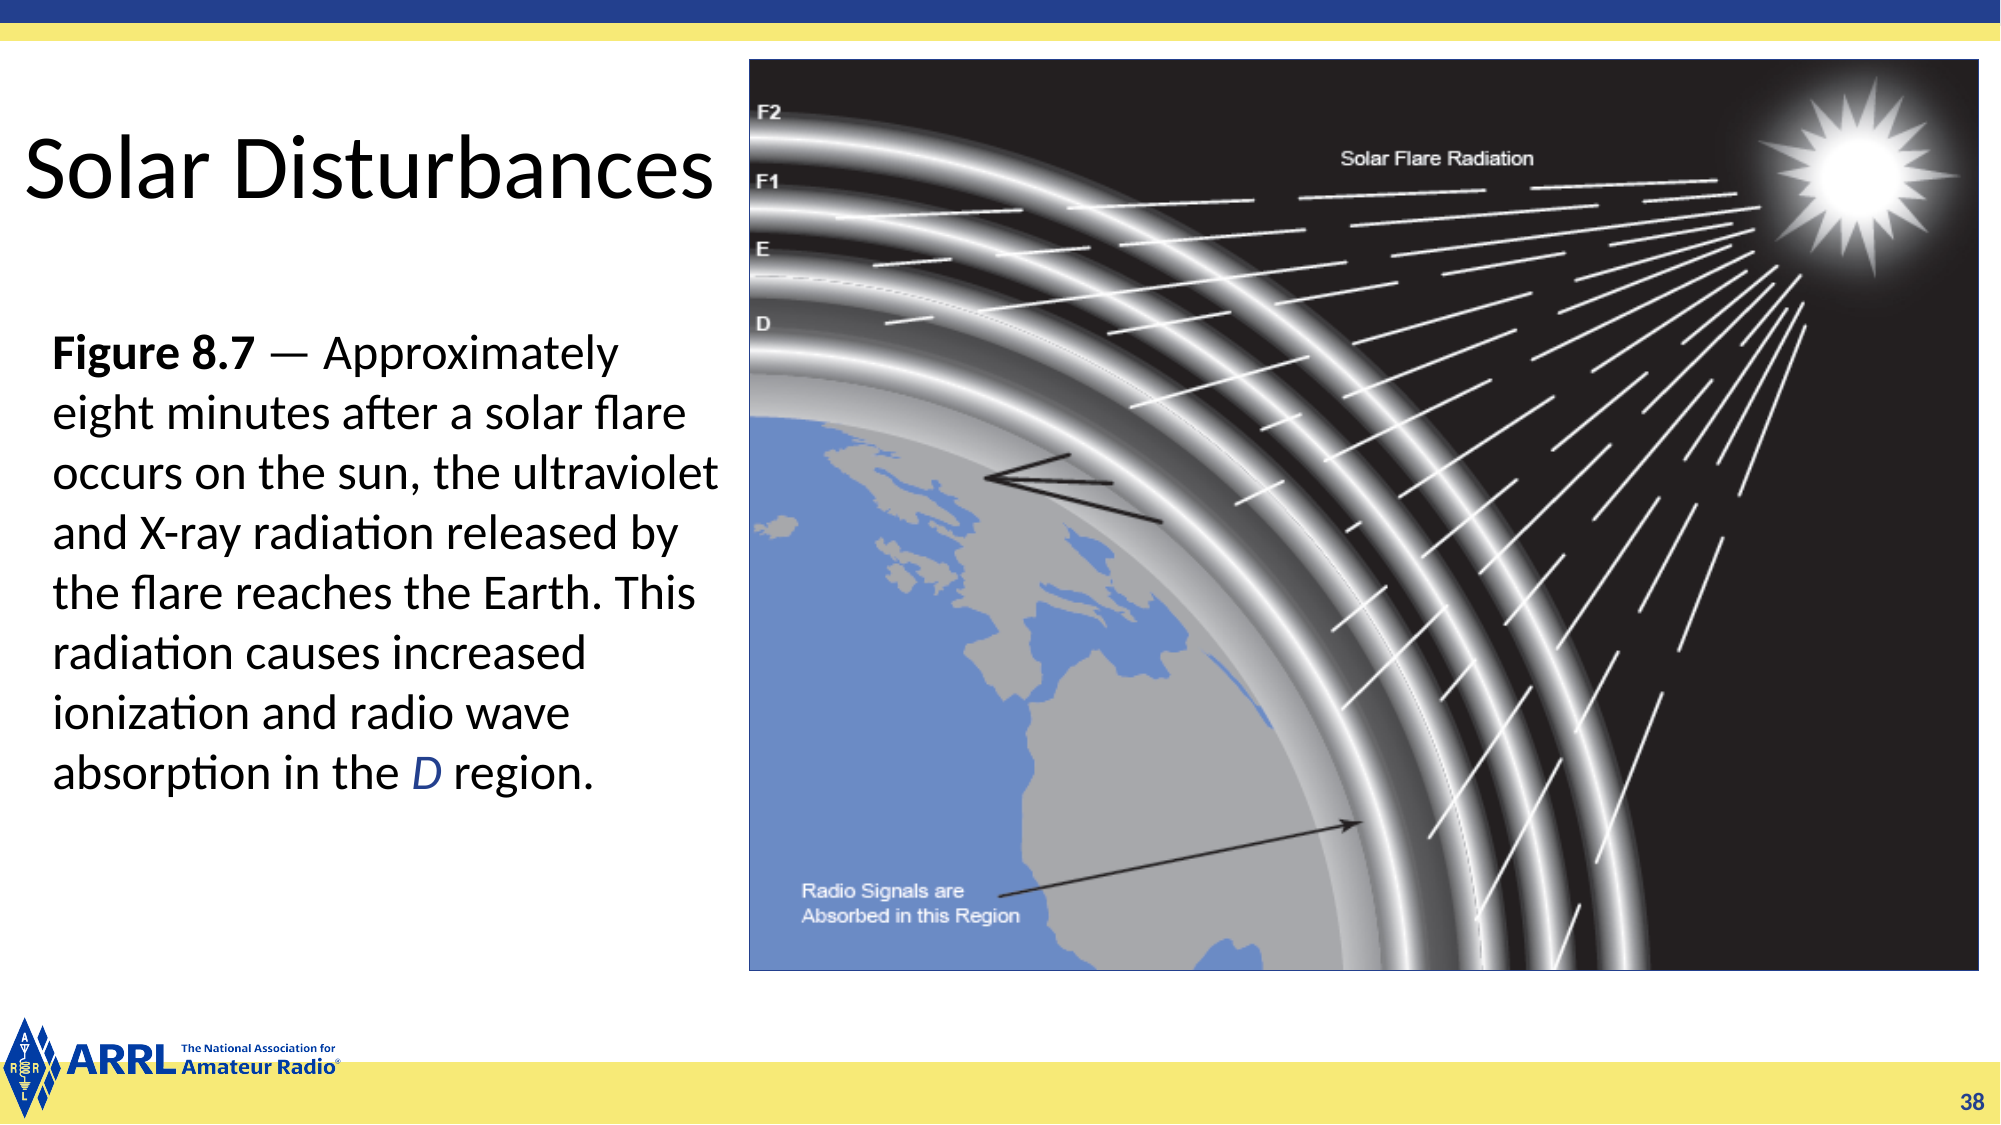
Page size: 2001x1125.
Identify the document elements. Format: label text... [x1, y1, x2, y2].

text_box Figure 8.7 — Approximately eight minutes after a solar flare occurs on the sun, the ultraviolet and X-ray radiation released by the flare reaches the Earth. This radiation causes increased ionization and radio wave absorption in the D region. [37, 312, 744, 808]
title Solar Disturbances [9, 59, 744, 278]
picture [749, 59, 1979, 971]
picture [1, 1015, 342, 1121]
